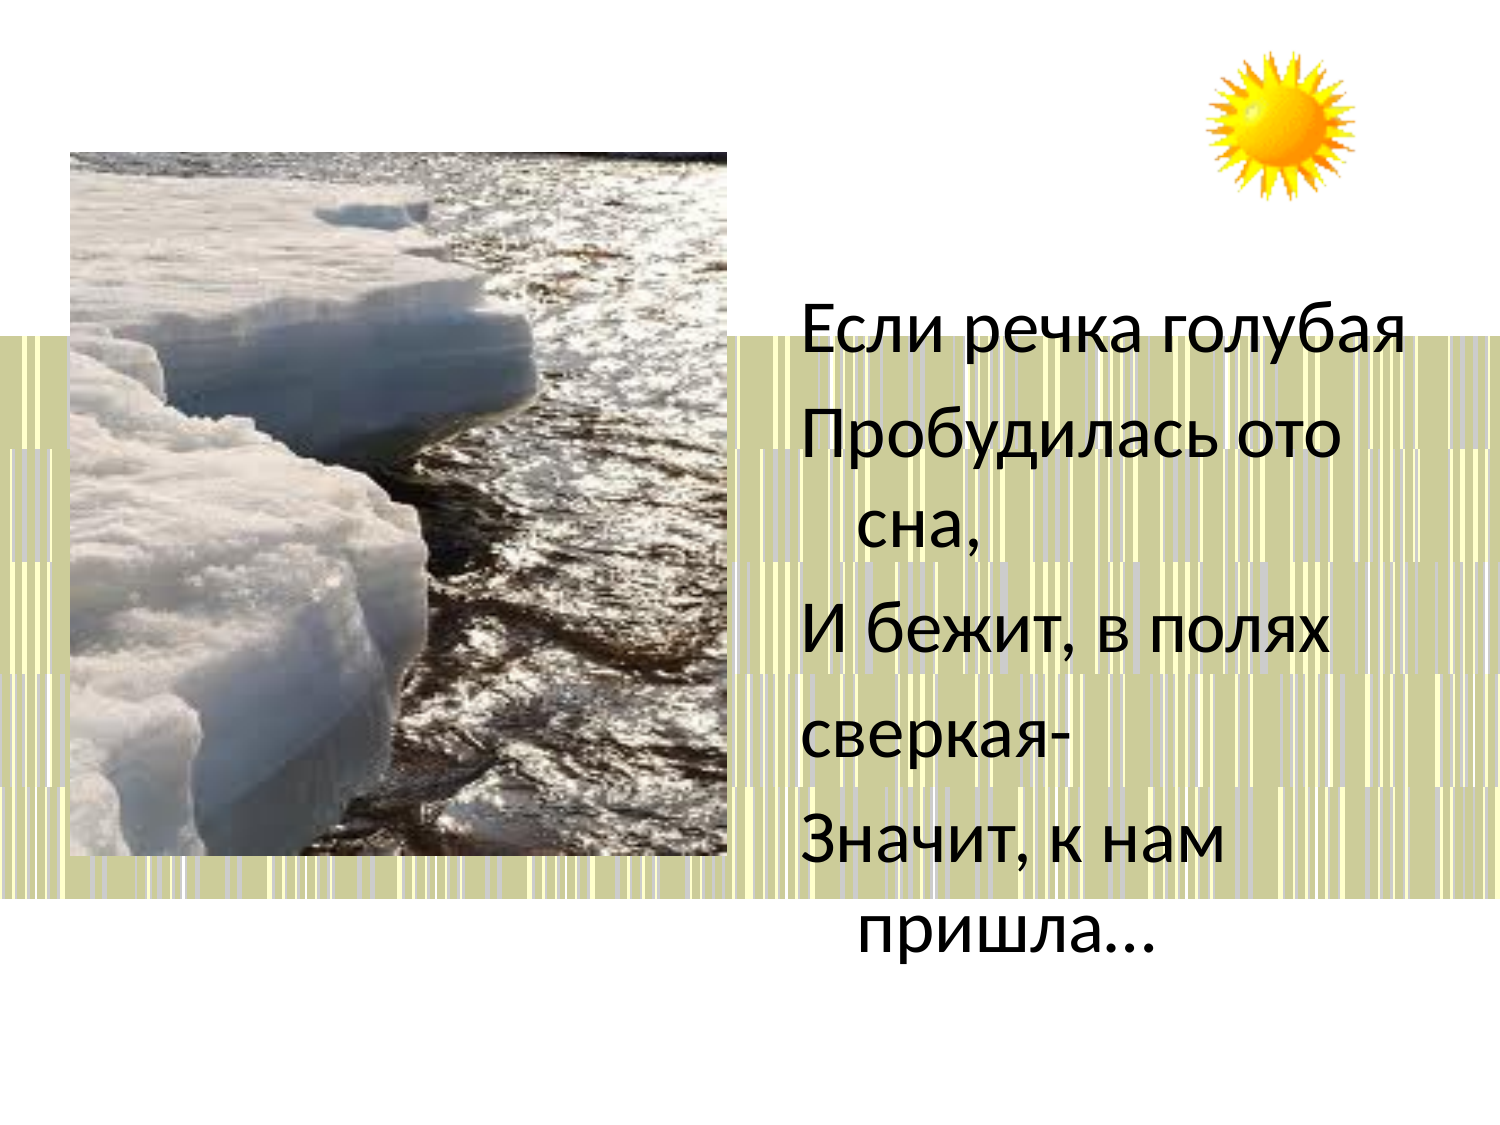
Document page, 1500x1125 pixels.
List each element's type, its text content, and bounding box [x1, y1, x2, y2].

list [1195, 46, 1369, 212]
list Если речка голубая Пробудилась ото сна, И бежит, в полях сверкая- Значит, к нам пришла… [785, 269, 1465, 1043]
picture [0, 0, 1500, 1125]
